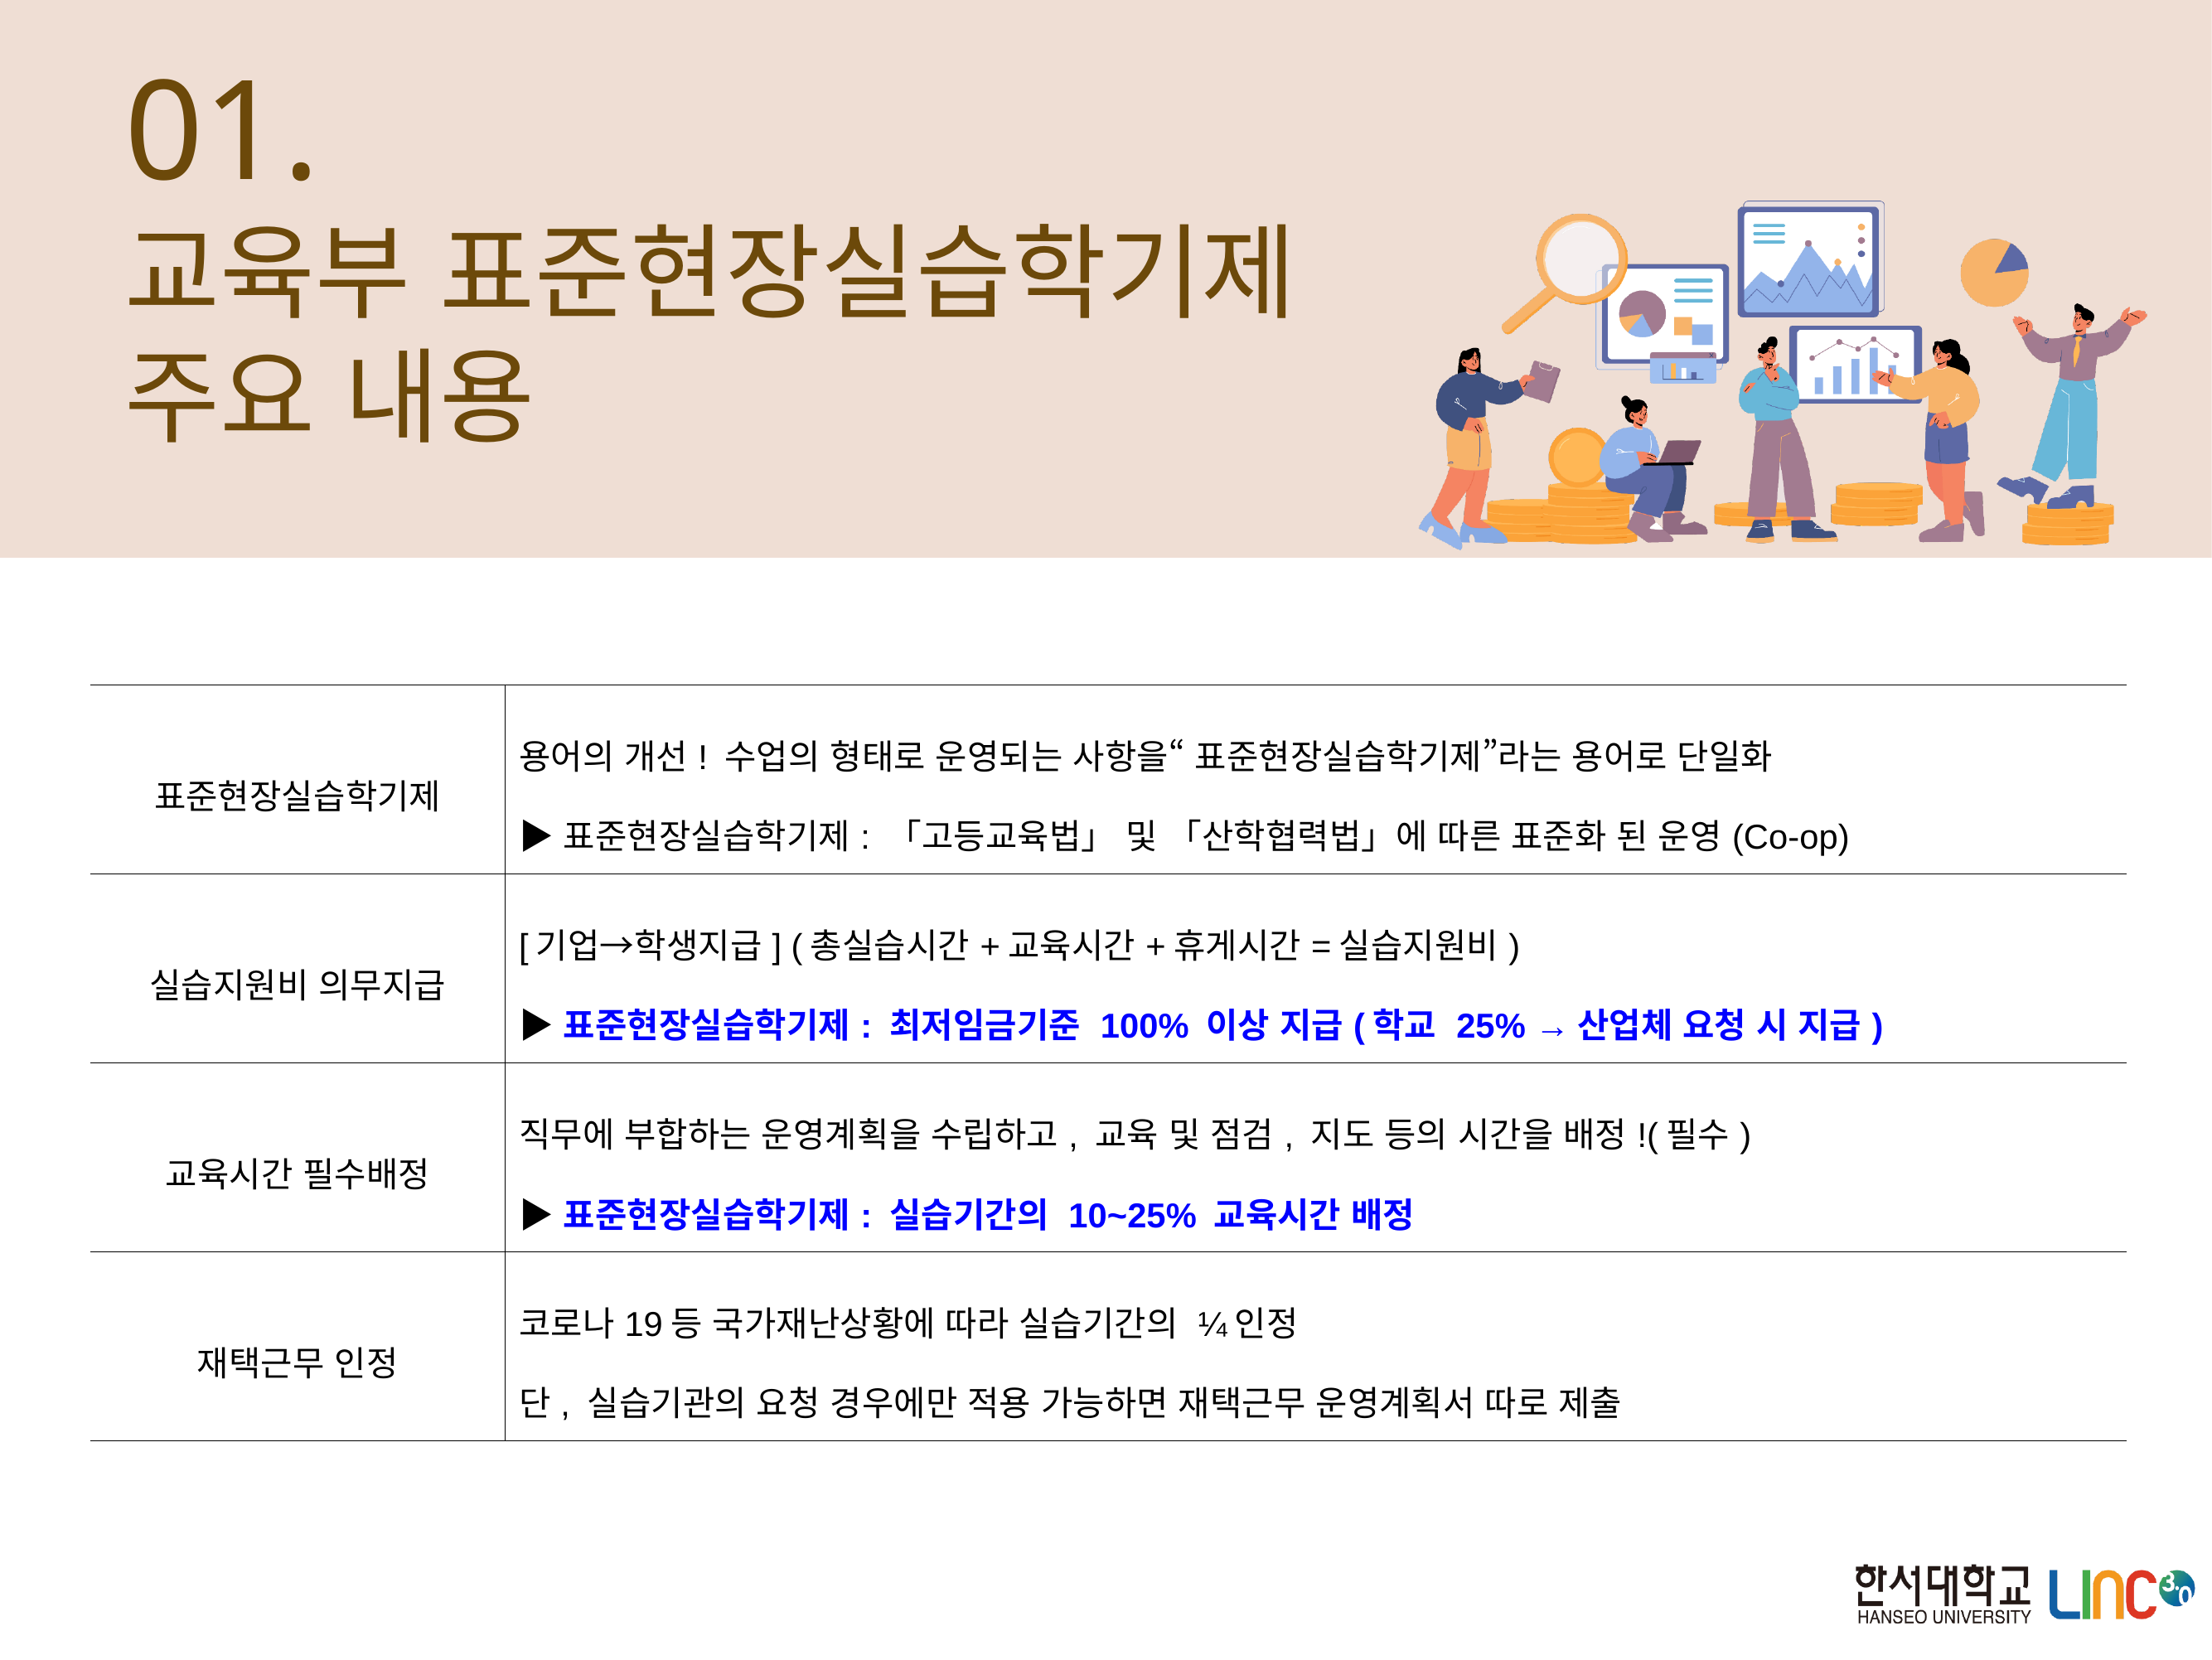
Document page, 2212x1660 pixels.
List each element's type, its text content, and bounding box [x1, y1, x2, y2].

table_header 표준현장실습학기제 [90, 685, 505, 874]
table_cell 재택근무 인정 [90, 1252, 505, 1440]
picture [1387, 186, 2171, 559]
text_box [0, 0, 2212, 559]
table_cell 교육시간 필수배정 [90, 1063, 505, 1251]
table_cell 직무에 부합하는 운영계획을 수립하고, 교육 및 점검, 지도 등의 시간을 배정!(필수) ▶표준현장실습학기제: 실습기간의 10~25% 교육시간 배정 [506, 1063, 2127, 1251]
table_cell 실습지원비 의무지급 [90, 874, 505, 1062]
table_cell [기업→학생지급] (총실습시간+교육시간+휴게시간=실습지원비) ▶표준현장실습학기제: 최저임금기준 100% 이상 지급(학교 25% →산업체 요청 시 지급) [506, 874, 2127, 1062]
text_box 01. 교육부 표준현장실습학기제 주요 내용 [112, 35, 1417, 462]
picture [1845, 1547, 2205, 1638]
table_header 용어의 개선! 수업의 형태로 운영되는 사항을“ 표준현장실습학기제”라는 용어로 단일화 ▶표준현장실습학기제: 「고등교육법」 및 「산학협력법」에 따른 표준화 된 운영(Co-op) [506, 685, 2127, 874]
table_cell 코로나19등 국가재난상황에 따라 실습기간의 ¼인정 단, 실습기관의 요청 경우에만 적용 가능하면 재택근무 운영계획서 따로 제출 [506, 1252, 2127, 1440]
